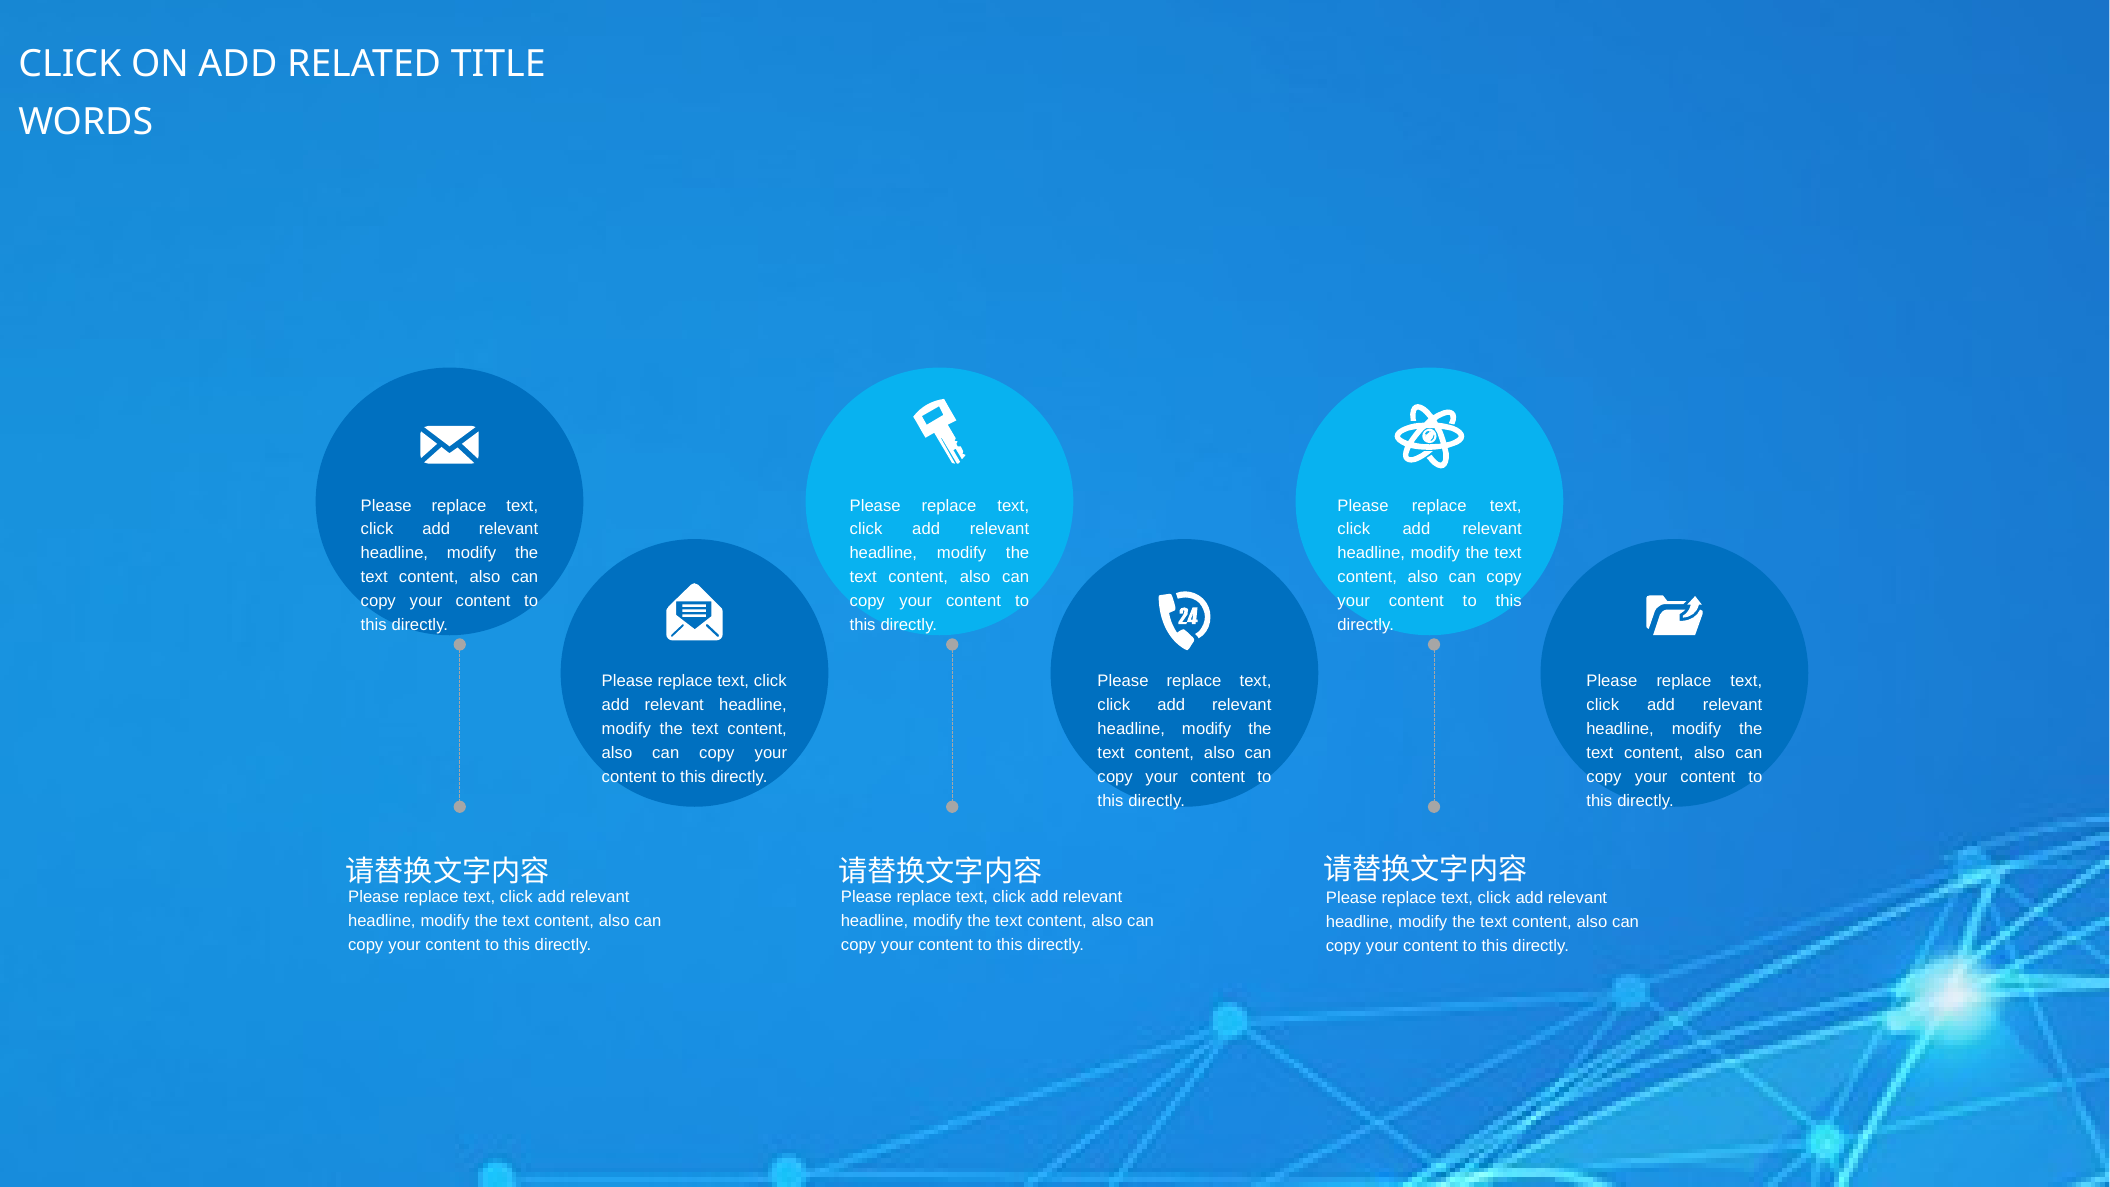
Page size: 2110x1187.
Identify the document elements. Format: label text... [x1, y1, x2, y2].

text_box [838, 845, 1186, 955]
picture [0, 0, 2110, 1187]
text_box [1295, 367, 1564, 644]
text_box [1540, 539, 1809, 820]
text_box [805, 367, 1074, 644]
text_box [1323, 843, 1671, 956]
text_box CLICK ON ADD RELATED TITLE WORDS [3, 18, 595, 150]
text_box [1050, 539, 1319, 820]
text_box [560, 539, 829, 807]
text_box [345, 845, 693, 955]
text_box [315, 367, 584, 644]
